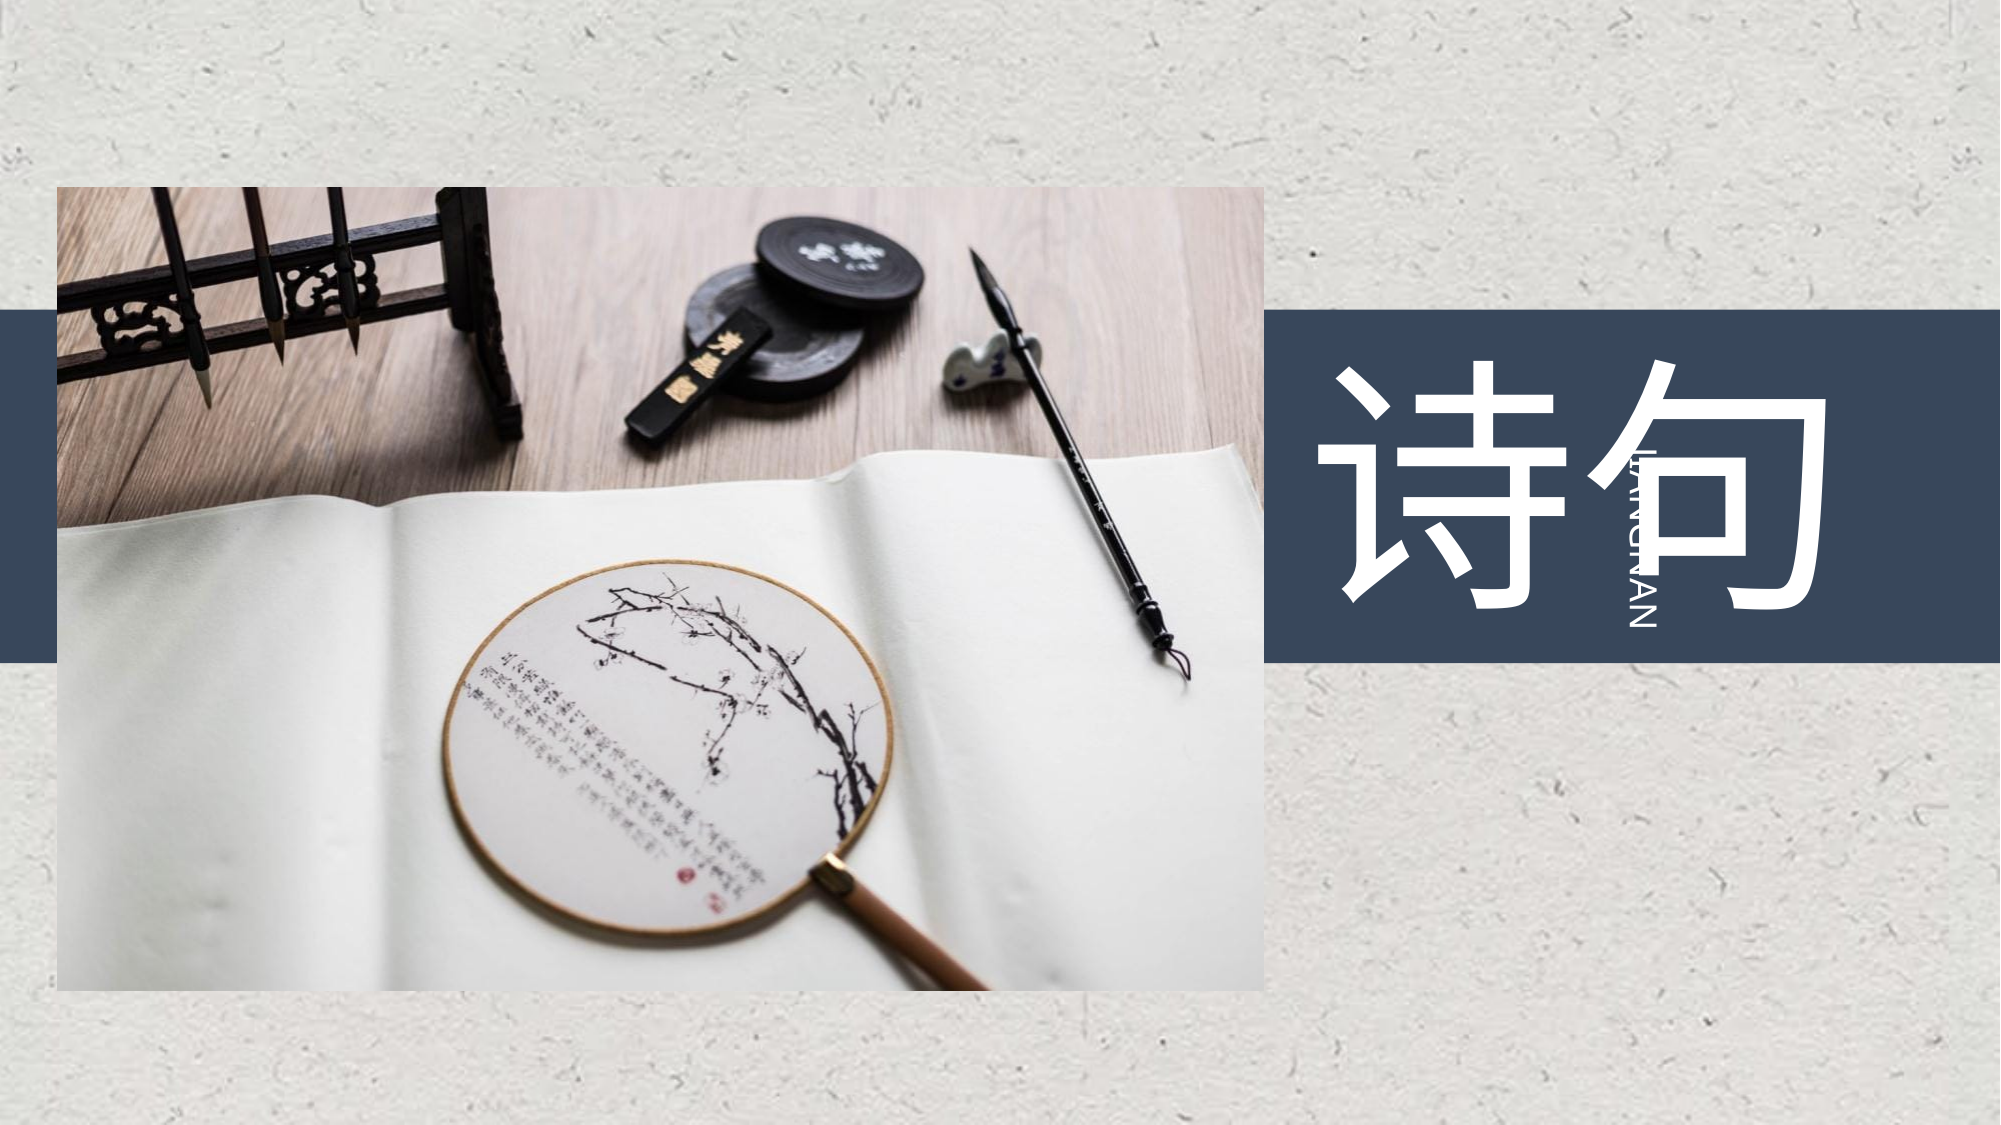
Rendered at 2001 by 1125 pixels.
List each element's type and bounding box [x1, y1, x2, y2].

text_box [1264, 309, 2000, 664]
text_box [0, 309, 57, 664]
picture [0, 0, 2000, 1125]
text_box [1292, 309, 1972, 653]
